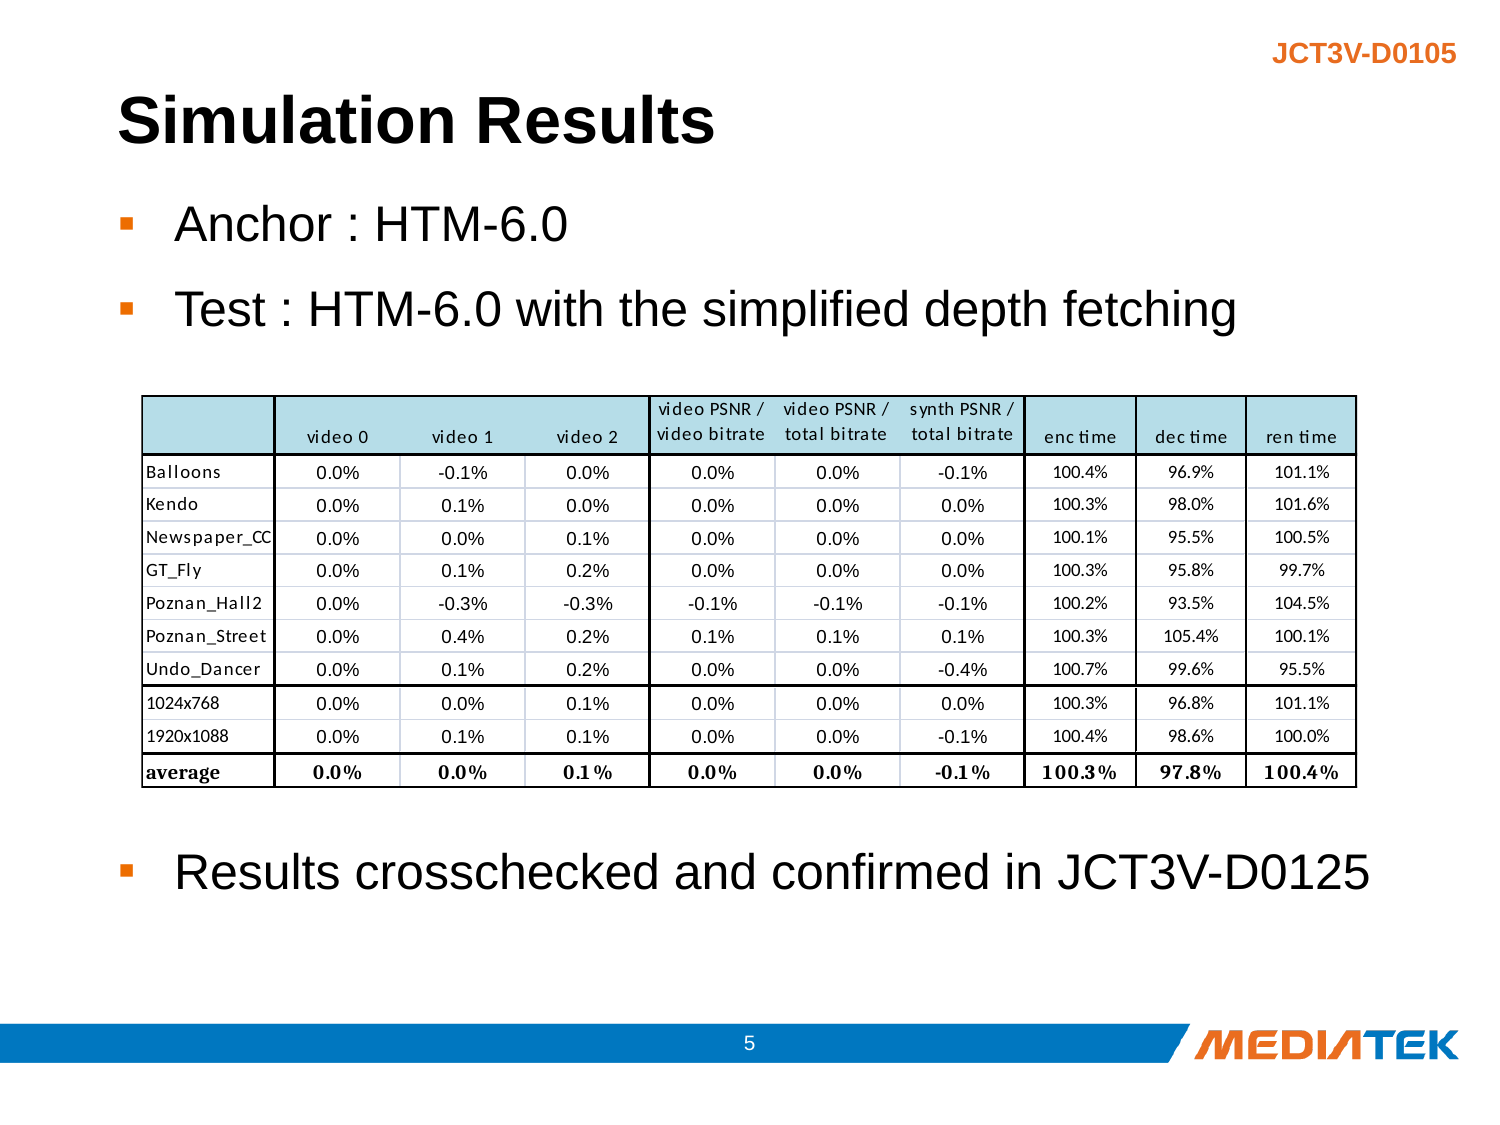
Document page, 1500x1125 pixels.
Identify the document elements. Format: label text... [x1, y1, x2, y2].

picture [0, 1023, 711, 1063]
title Simulation Results [101, 62, 1425, 172]
slide_number 4 [711, 1022, 789, 1090]
list Anchor : HTM-6.0 Test : HTM-6.0 with the simplified depth fetching Results crosschecked and confirmed in JCT3V-D0125 [102, 184, 1425, 998]
picture [789, 1023, 1459, 1063]
picture [141, 394, 1359, 790]
